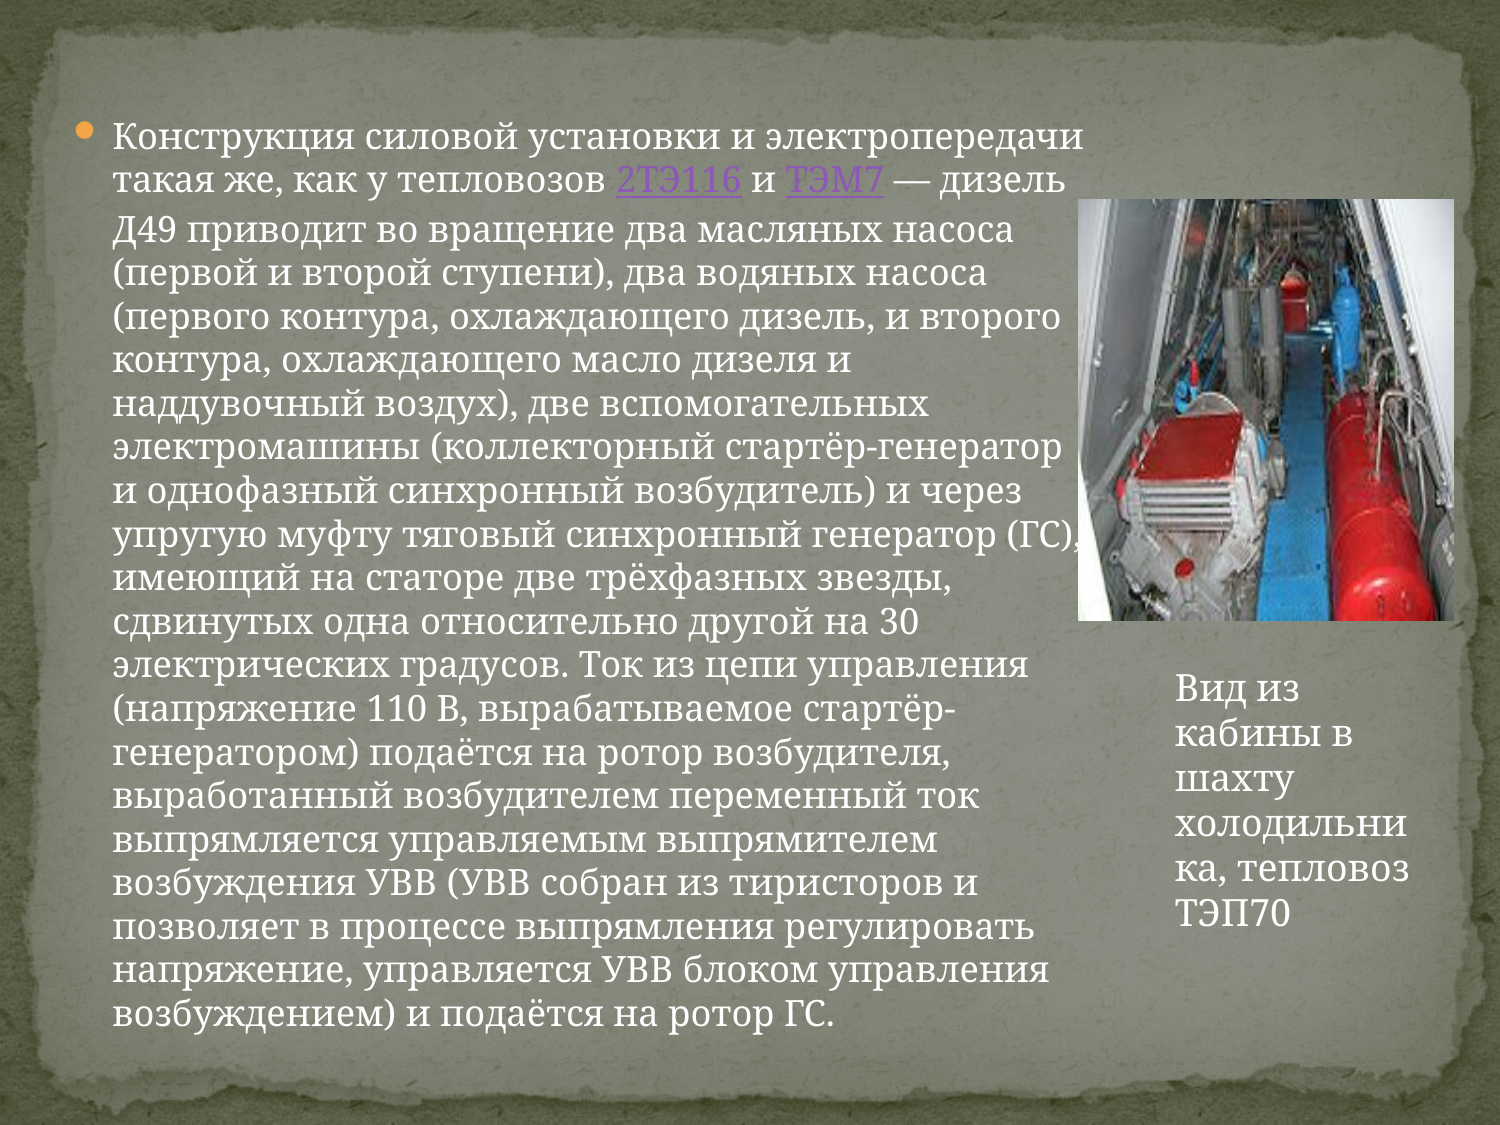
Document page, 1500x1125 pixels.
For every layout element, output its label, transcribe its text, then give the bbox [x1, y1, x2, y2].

list Конструкция силовой установки и электропередачи такая же, как у тепловозов 2ТЭ116 и ТЭМ7 — дизель Д49 приводит во вращение два масляных насоса (первой и второй ступени), два водяных насоса (первого контура, охлаждающего дизель, и второго контура, охлаждающего масло дизеля и наддувочный воздух), две вспомогательных электромашины (коллекторный стартёр-генератор и однофазный синхронный возбудитель) и через упругую муфту тяговый синхронный генератор (ГС), имеющий на статоре две трёхфазных звезды, сдвинутых одна относительно другой на 30 электрических градусов. Ток из цепи управления (напряжение 110 В, вырабатываемое стартёр-генератором) подаётся на ротор возбудителя, выработанный возбудителем переменный ток выпрямляется управляемым выпрямителем возбуждения УВВ (УВВ собран из тиристоров и позволяет в процессе выпрямления регулировать напряжение, управляется УВВ блоком управления возбуждением) и подаётся на ротор ГС. [58, 105, 1102, 1079]
picture [1078, 199, 1454, 621]
text_box Вид из кабины в шахту холодильника, тепловоз ТЭП70 [1160, 656, 1430, 941]
